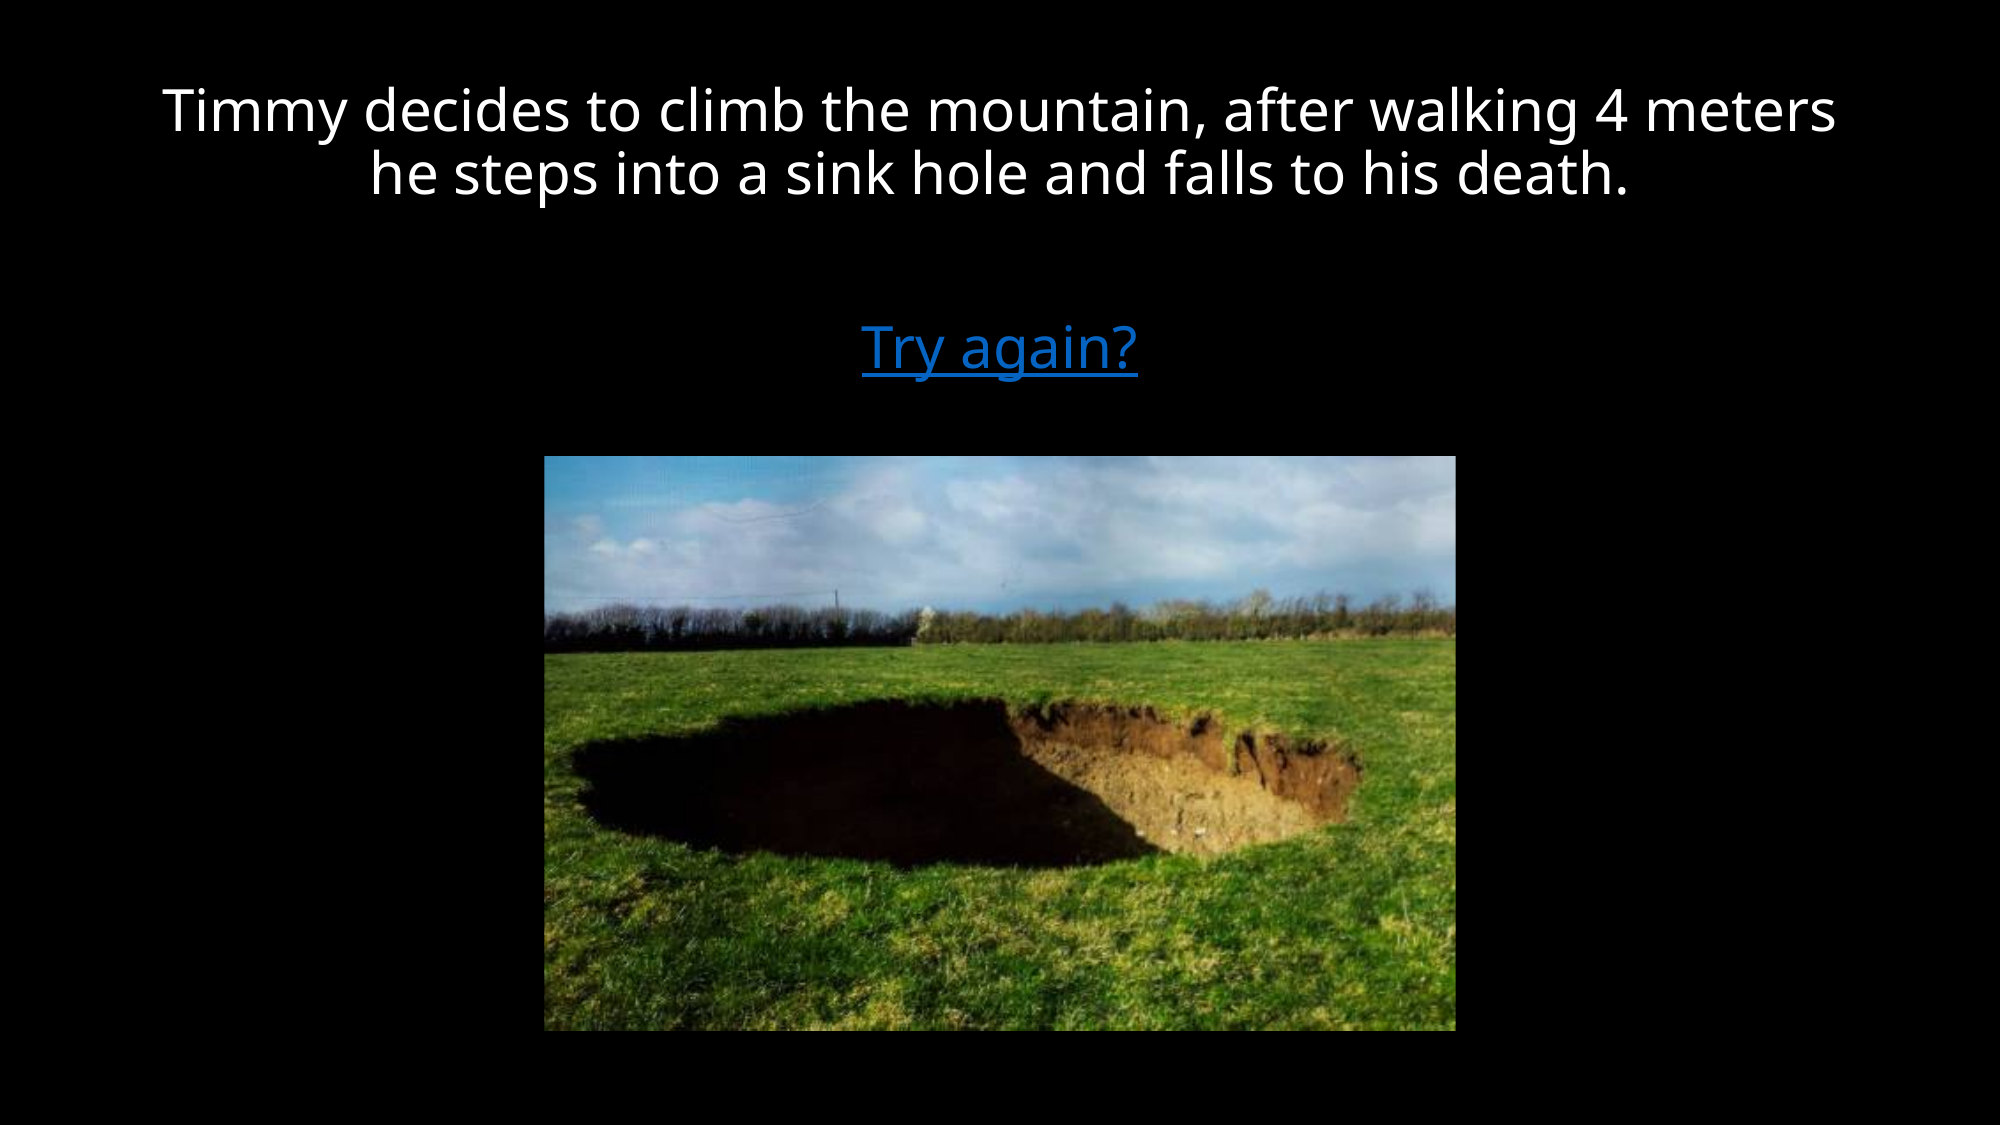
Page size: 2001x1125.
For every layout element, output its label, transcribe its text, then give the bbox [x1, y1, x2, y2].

picture [544, 456, 1456, 1031]
list Timmy decides to climb the mountain, after walking 4 meters he steps into a sink hole and falls to his death. Try again? [137, 73, 1863, 1014]
